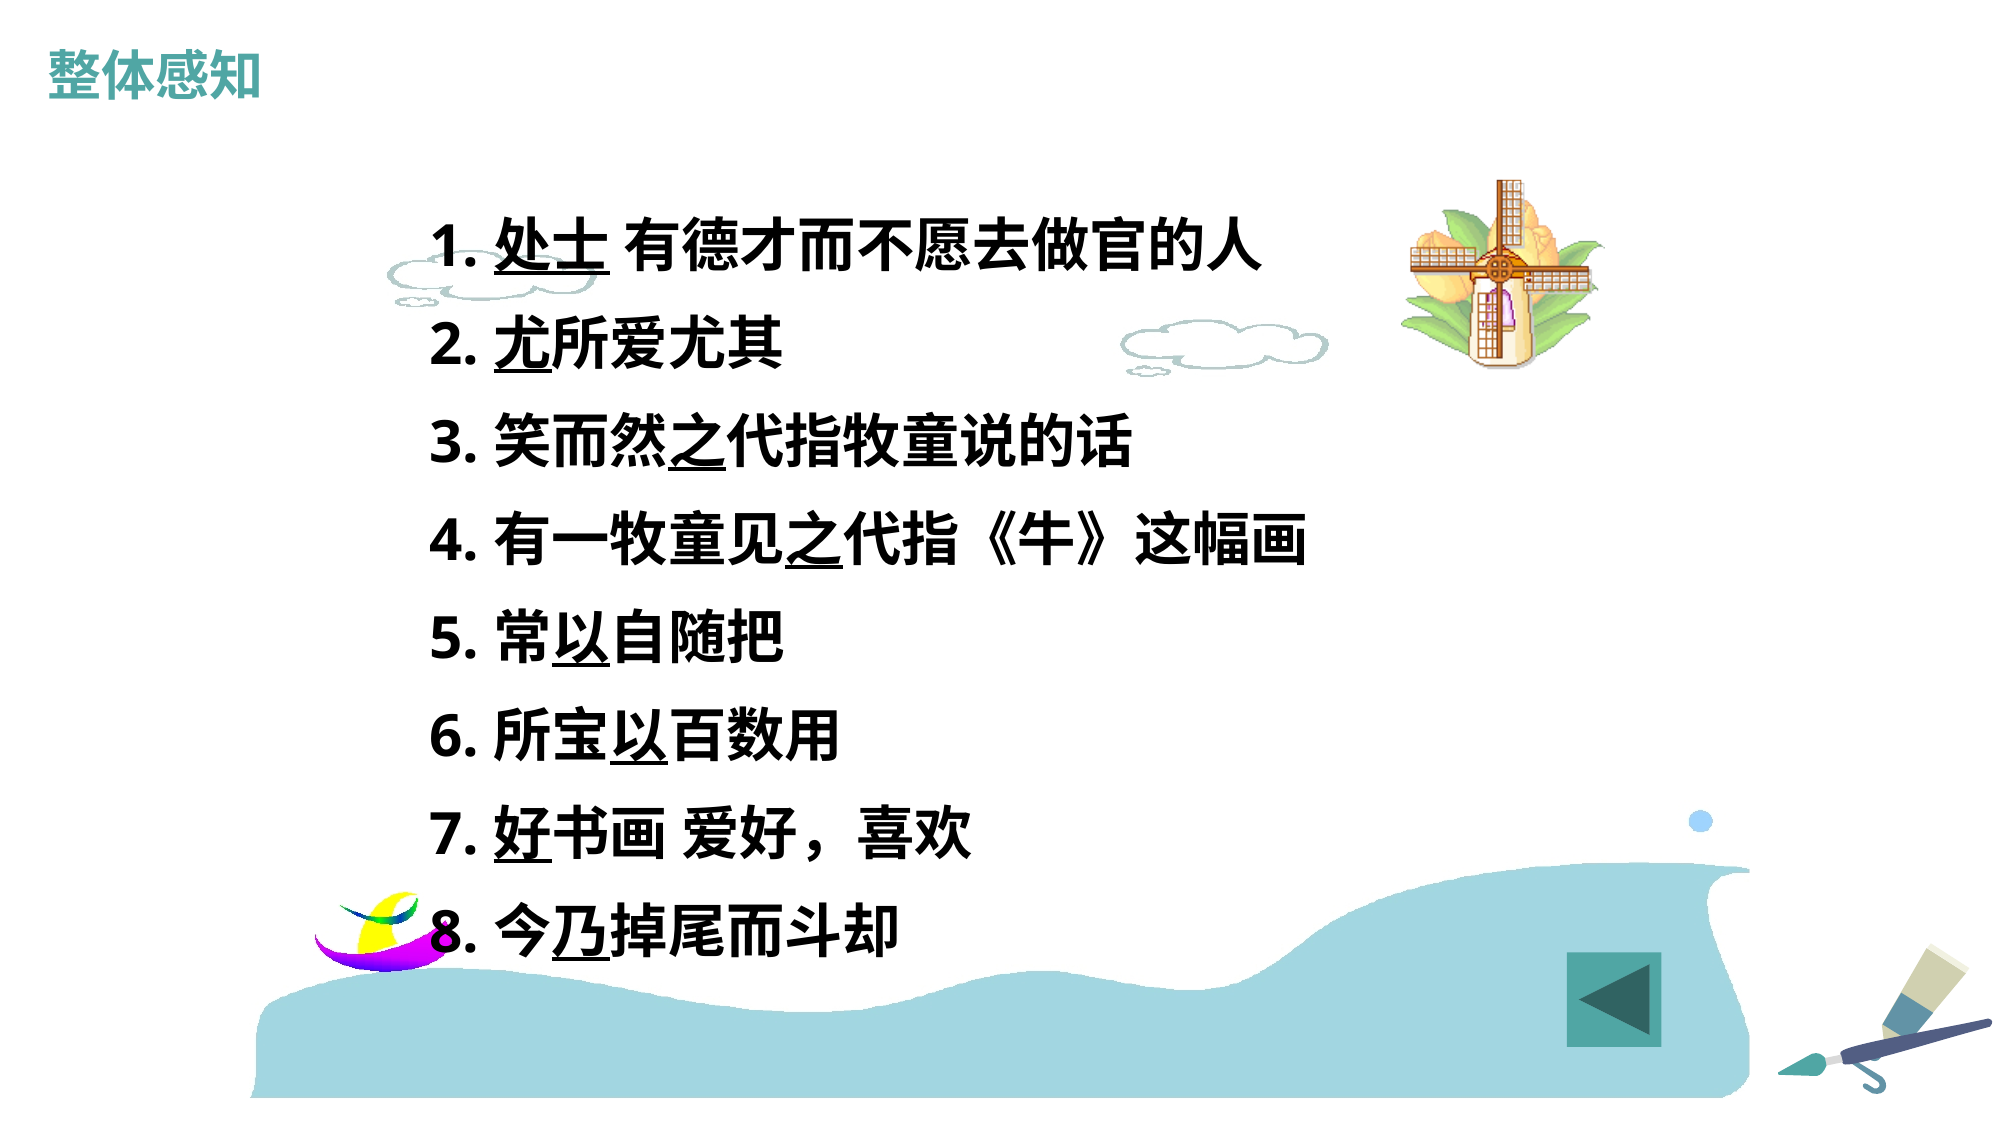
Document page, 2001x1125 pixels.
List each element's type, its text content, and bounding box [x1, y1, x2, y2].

picture [249, 172, 1750, 1100]
text_box 整体感知 [32, 33, 347, 114]
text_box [1811, 945, 1974, 1125]
